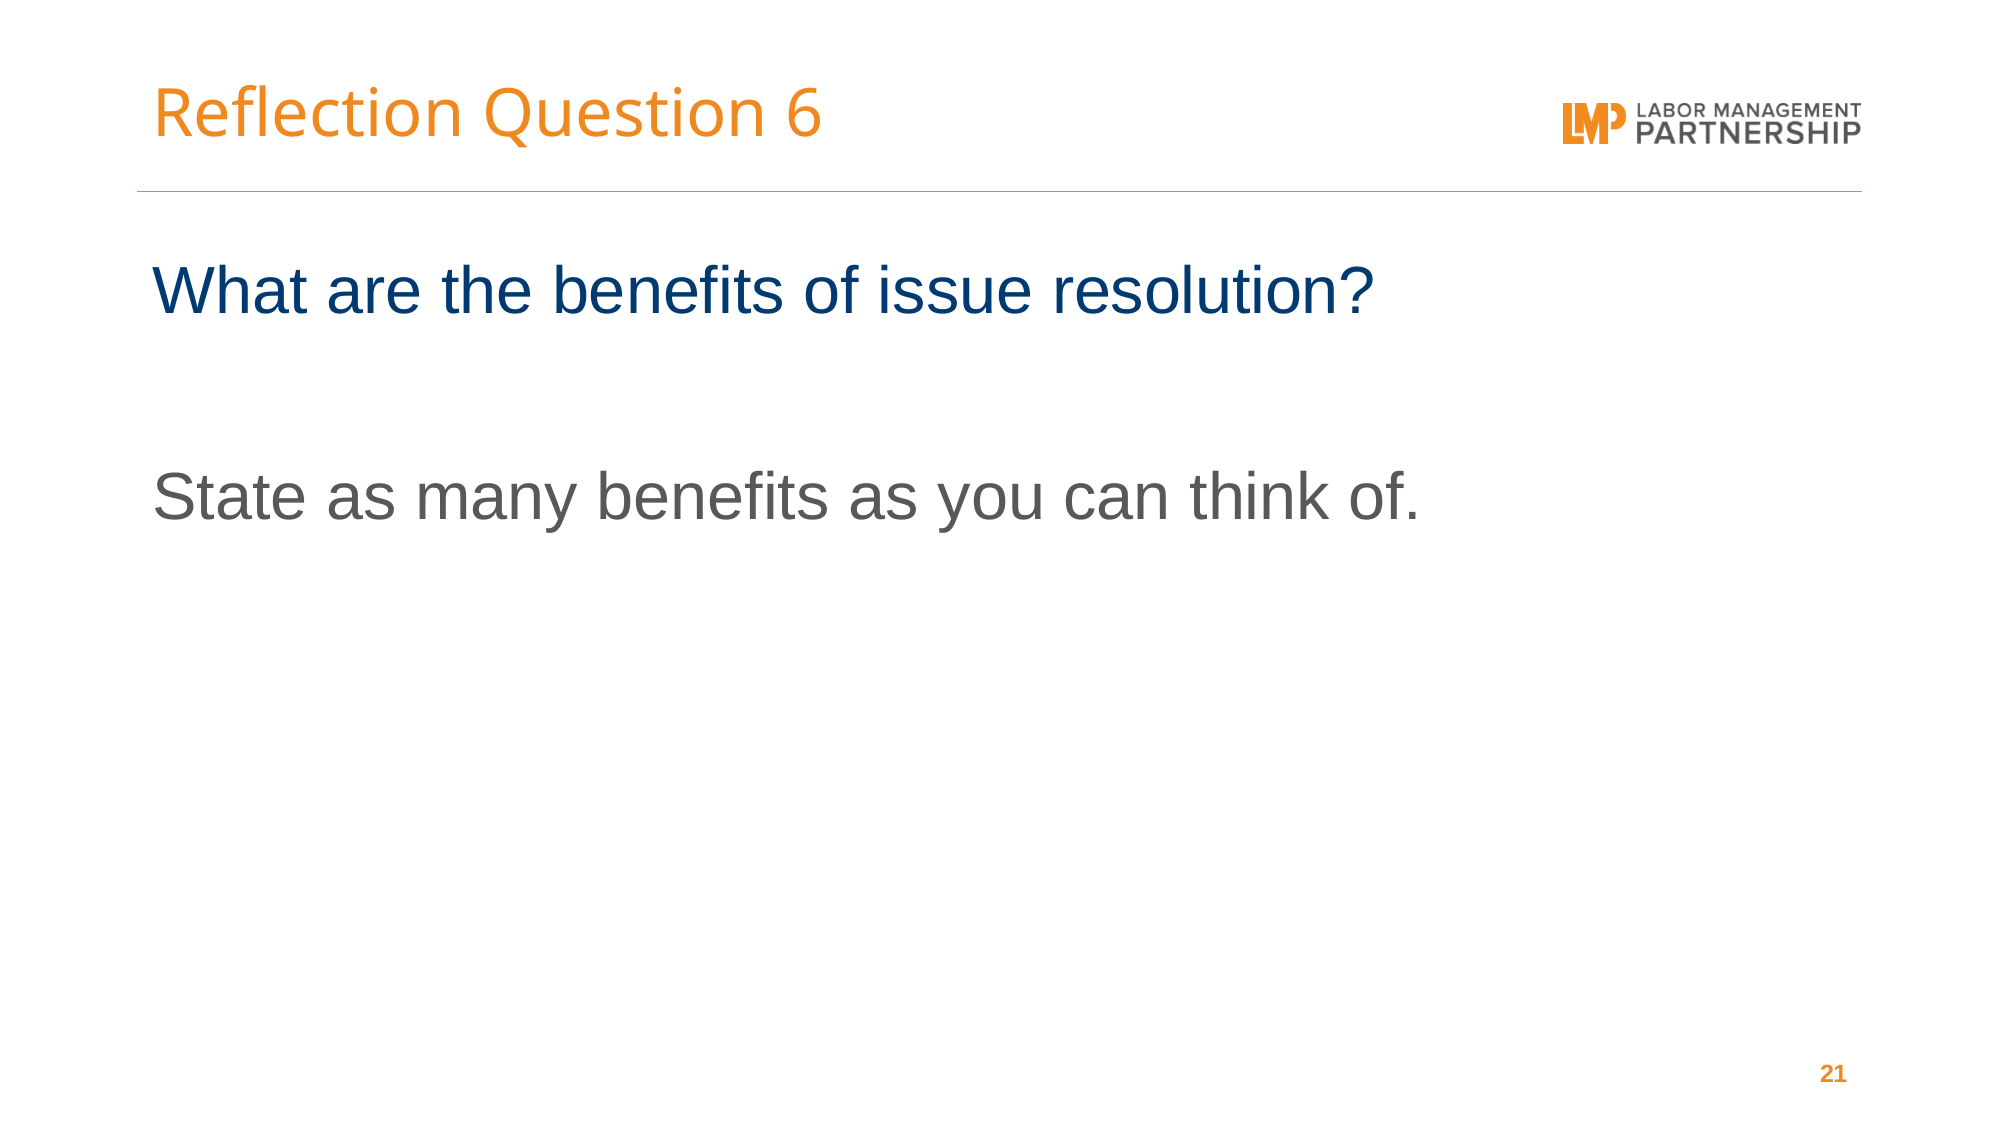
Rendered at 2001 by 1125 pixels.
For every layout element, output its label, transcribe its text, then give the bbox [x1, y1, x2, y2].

picture [1850, 103, 1861, 144]
title Reflection Question 6 [150, 67, 1850, 258]
text_box What are the benefits of issue resolution? State as many benefits as you can think of. [150, 244, 1423, 534]
slide_number 21 [1813, 1057, 1857, 1125]
